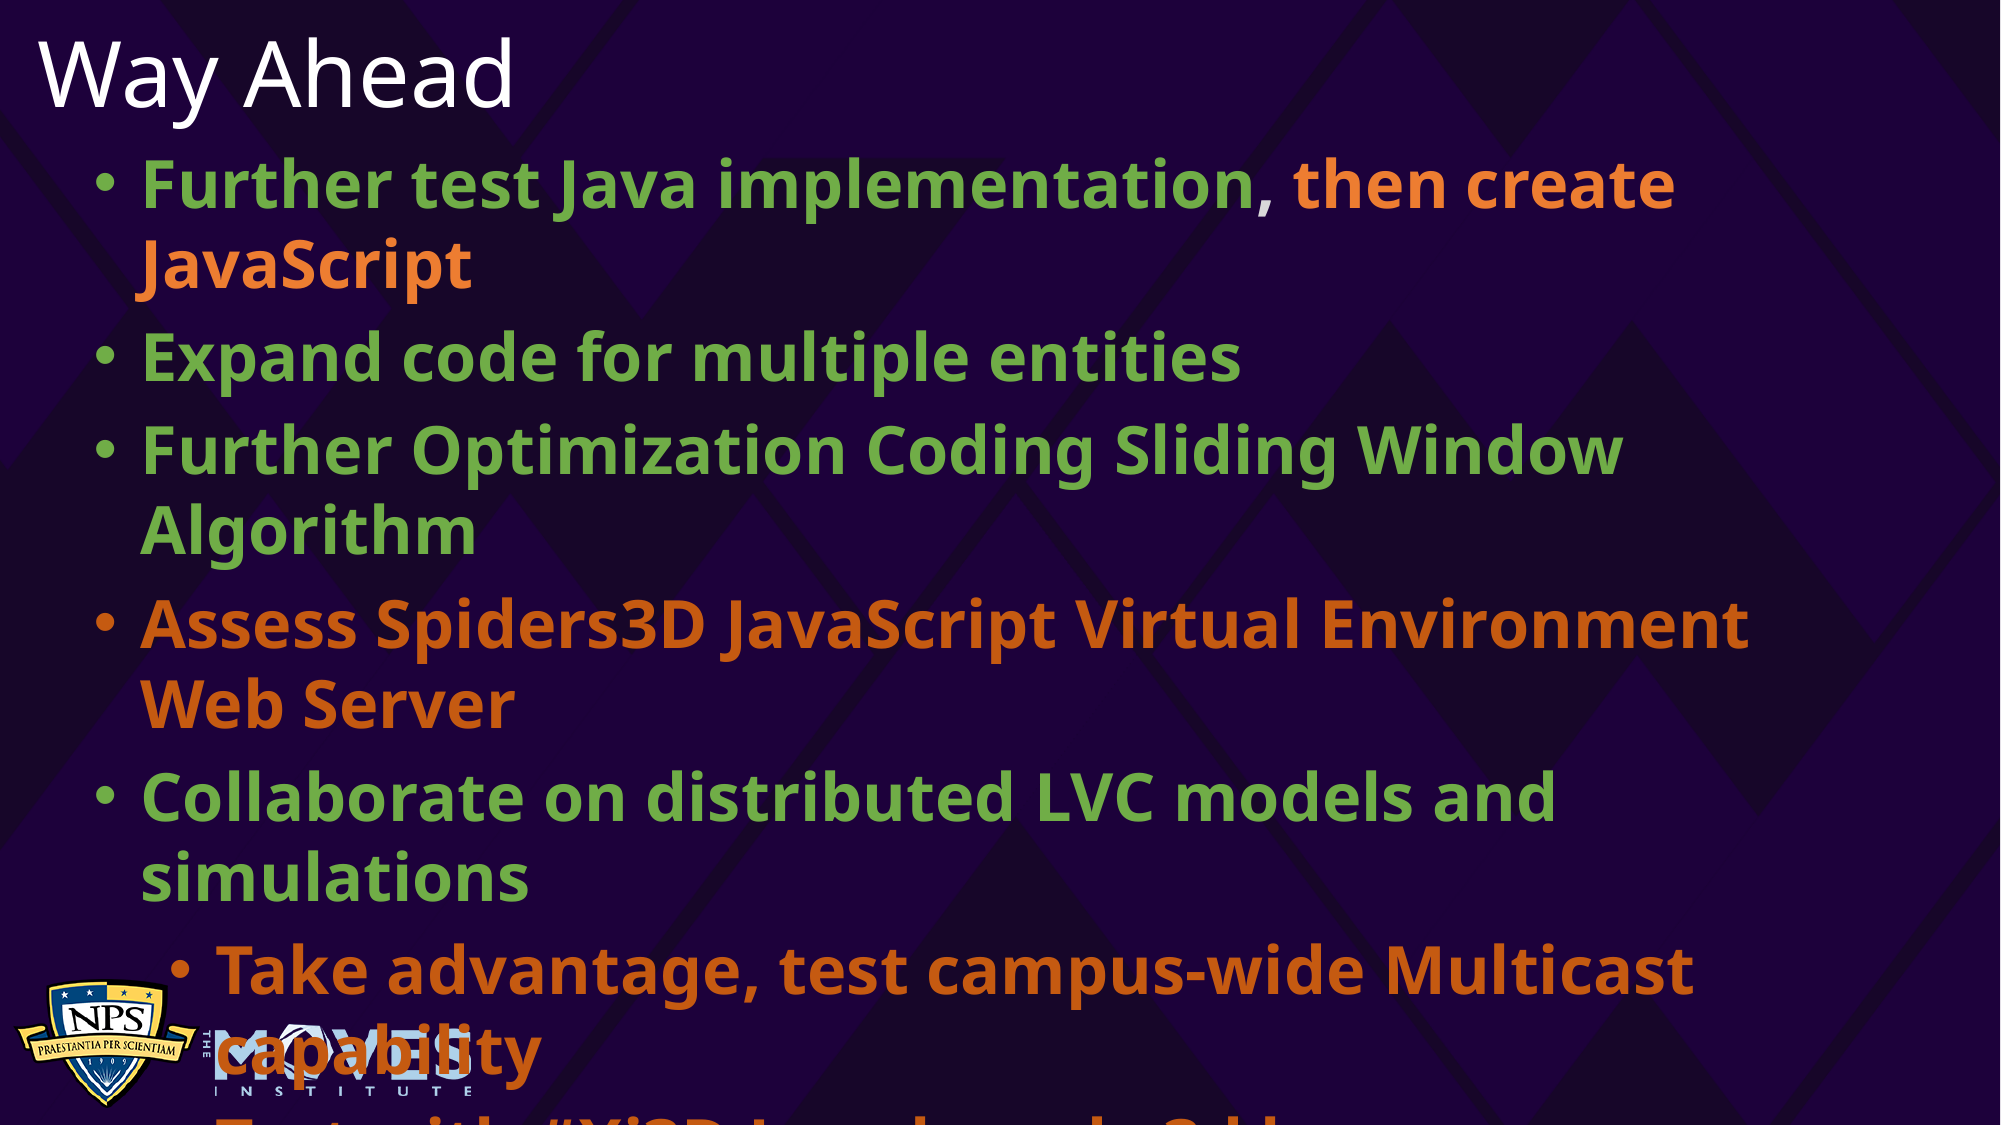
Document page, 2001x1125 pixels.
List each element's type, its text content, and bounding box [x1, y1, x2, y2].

text_box Further test Java implementation, then create JavaScript Expand code for multiple entities Further Optimization Coding Sliding Window Algorithm Assess Spiders3D JavaScript Virtual Environment Web Server Collaborate on distributed LVC models and simulations Take advantage, test campus-wide Multicast capability Test with #Xj3D Java-based x3d browser Explore possible HPC network connection to Germany Consider NATO C2SIM and CWIX 2021 participation Continue Experimentation and Unit Testing! [78, 134, 1922, 1125]
picture [0, 0, 2001, 1125]
text_box Way Ahead [22, 7, 1977, 133]
